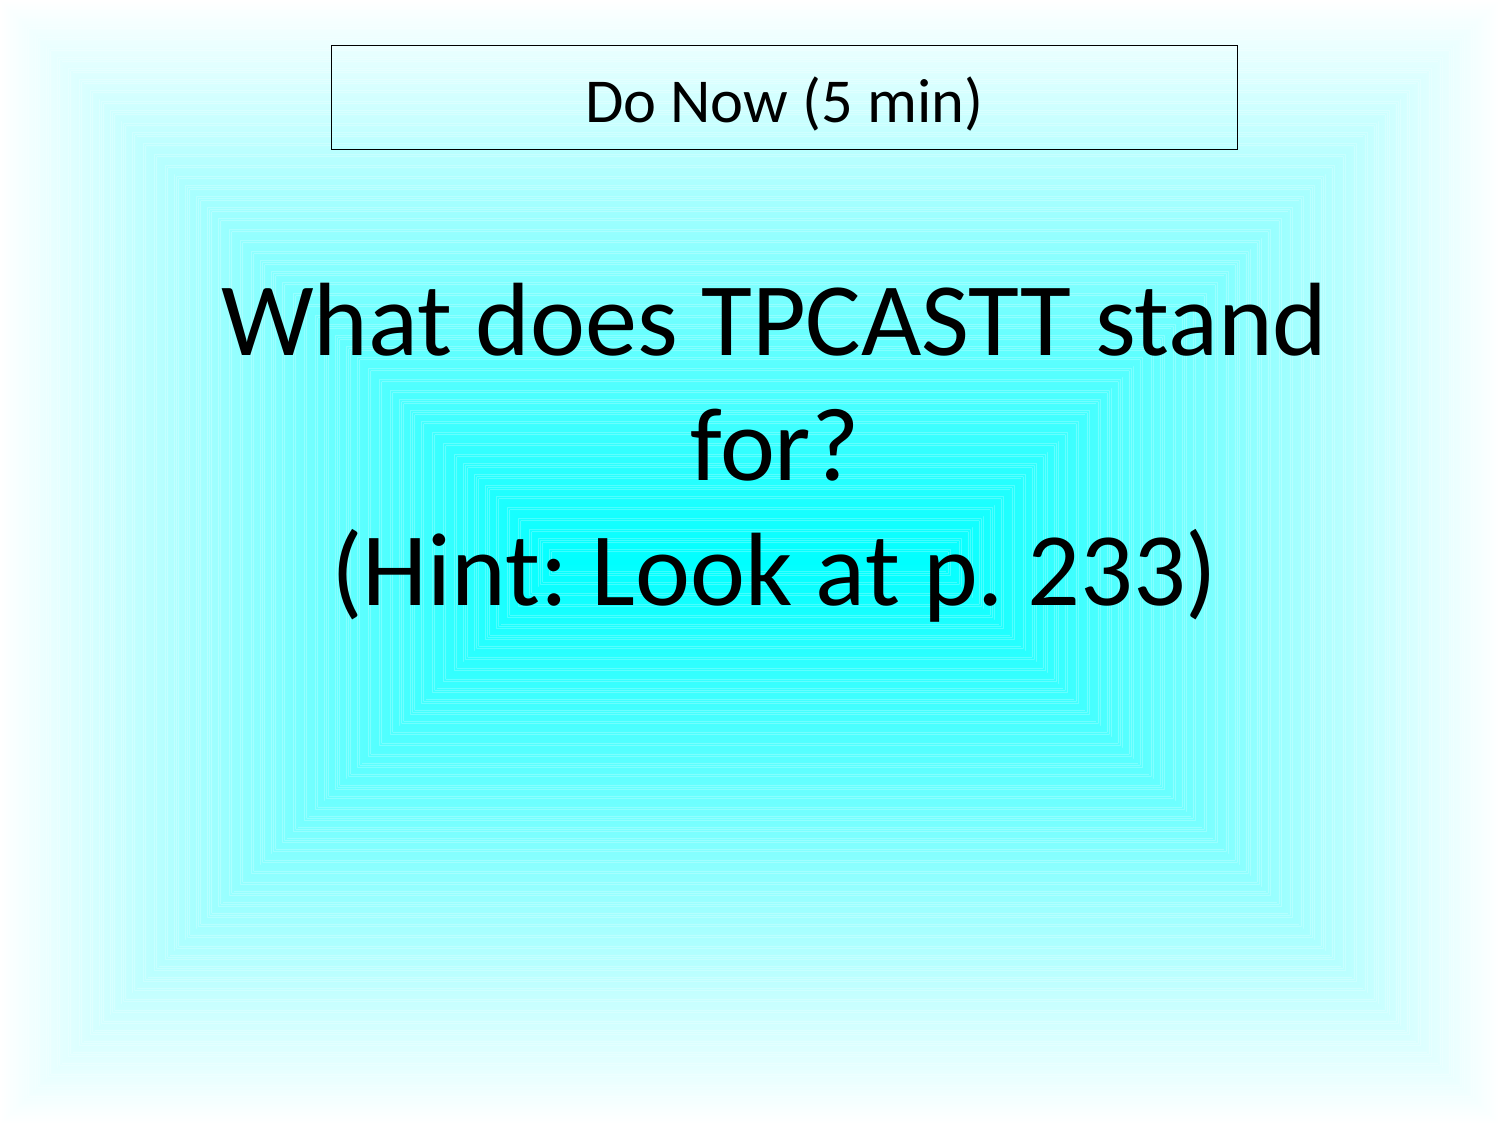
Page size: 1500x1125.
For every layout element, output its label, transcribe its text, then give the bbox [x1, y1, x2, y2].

text_box Do Now (5 min) [331, 45, 1238, 150]
text_box What does TPCASTT stand for? (Hint: Look at p. 233) [174, 243, 1375, 634]
